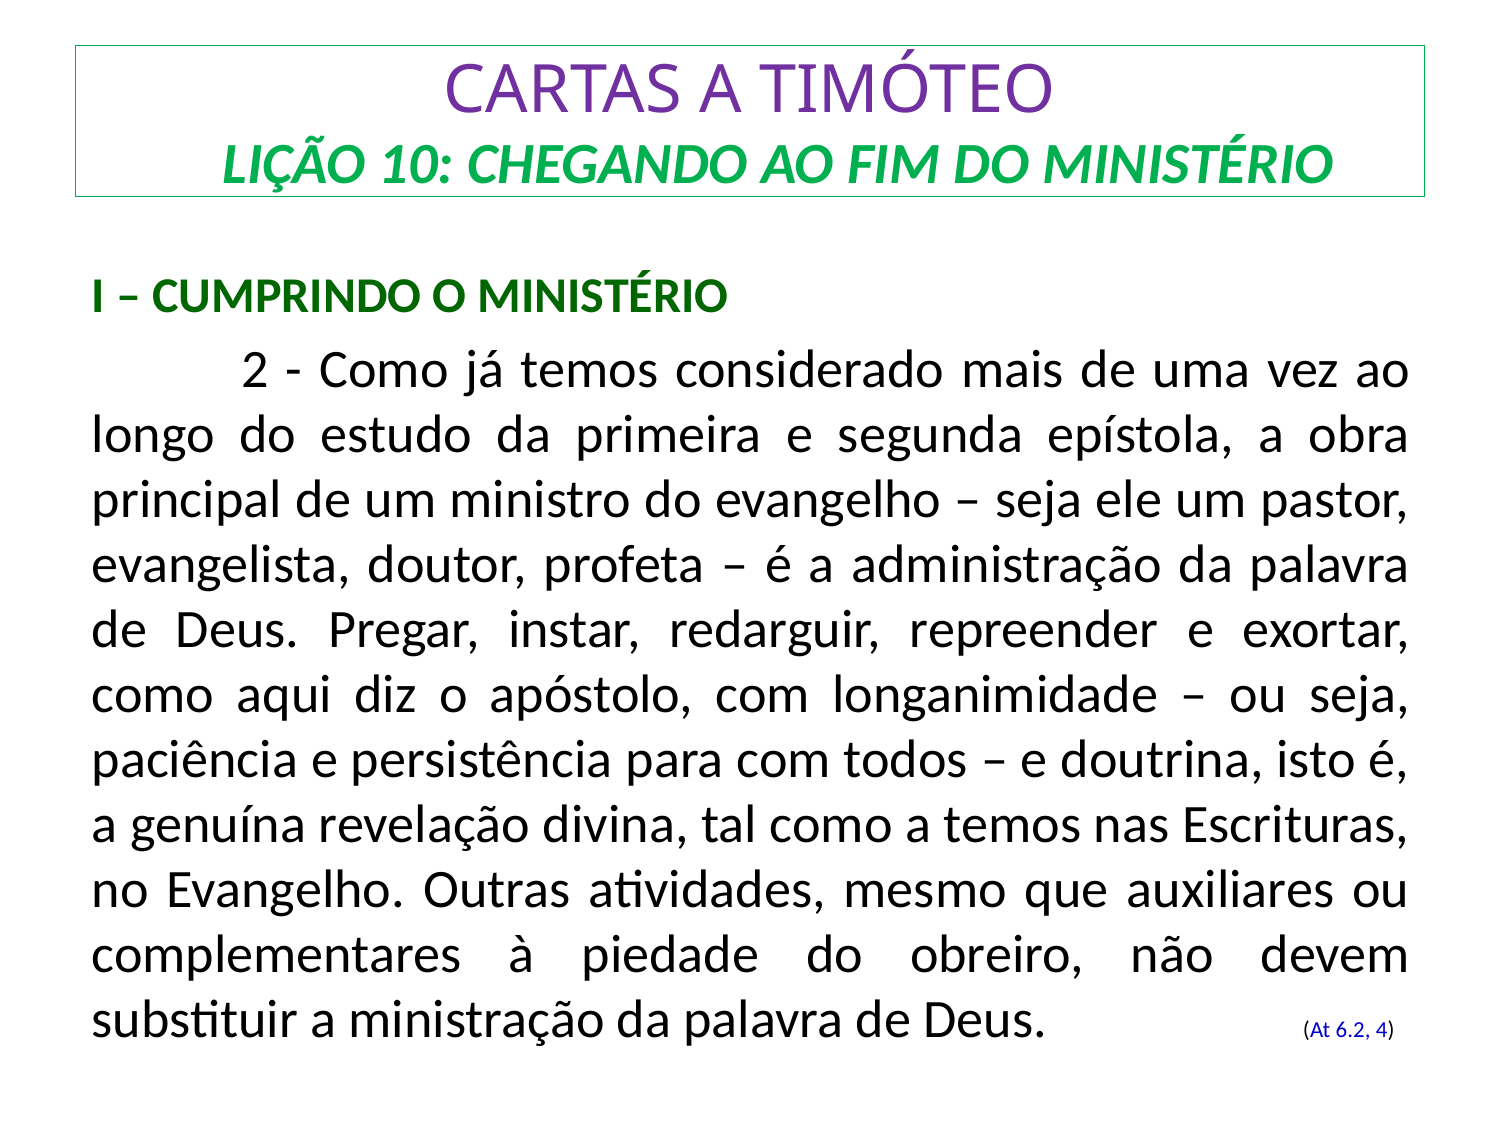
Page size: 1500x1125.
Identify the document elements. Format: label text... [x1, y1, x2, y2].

list I – CUMPRINDO O MINISTÉRIO 2 - Como já temos considerado mais de uma vez ao longo do estudo da primeira e segunda epístola, a obra principal de um ministro do evangelho – seja ele um pastor, evangelista, doutor, profeta – é a administração da palavra de Deus. Pregar, instar, redarguir, repreender e exortar, como aqui diz o apóstolo, com longanimidade – ou seja, paciência e persistência para com todos – e doutrina, isto é, a genuína revelação divina, tal como a temos nas Escrituras, no Evangelho. Outras atividades, mesmo que auxiliares ou complementares à piedade do obreiro, não devem substituir a ministração da palavra de Deus. (At 6.2, 4) [76, 255, 1427, 1059]
title CARTAS A TIMÓTEO LIÇÃO 10: CHEGANDO AO FIM DO MINISTÉRIO [75, 45, 1425, 197]
